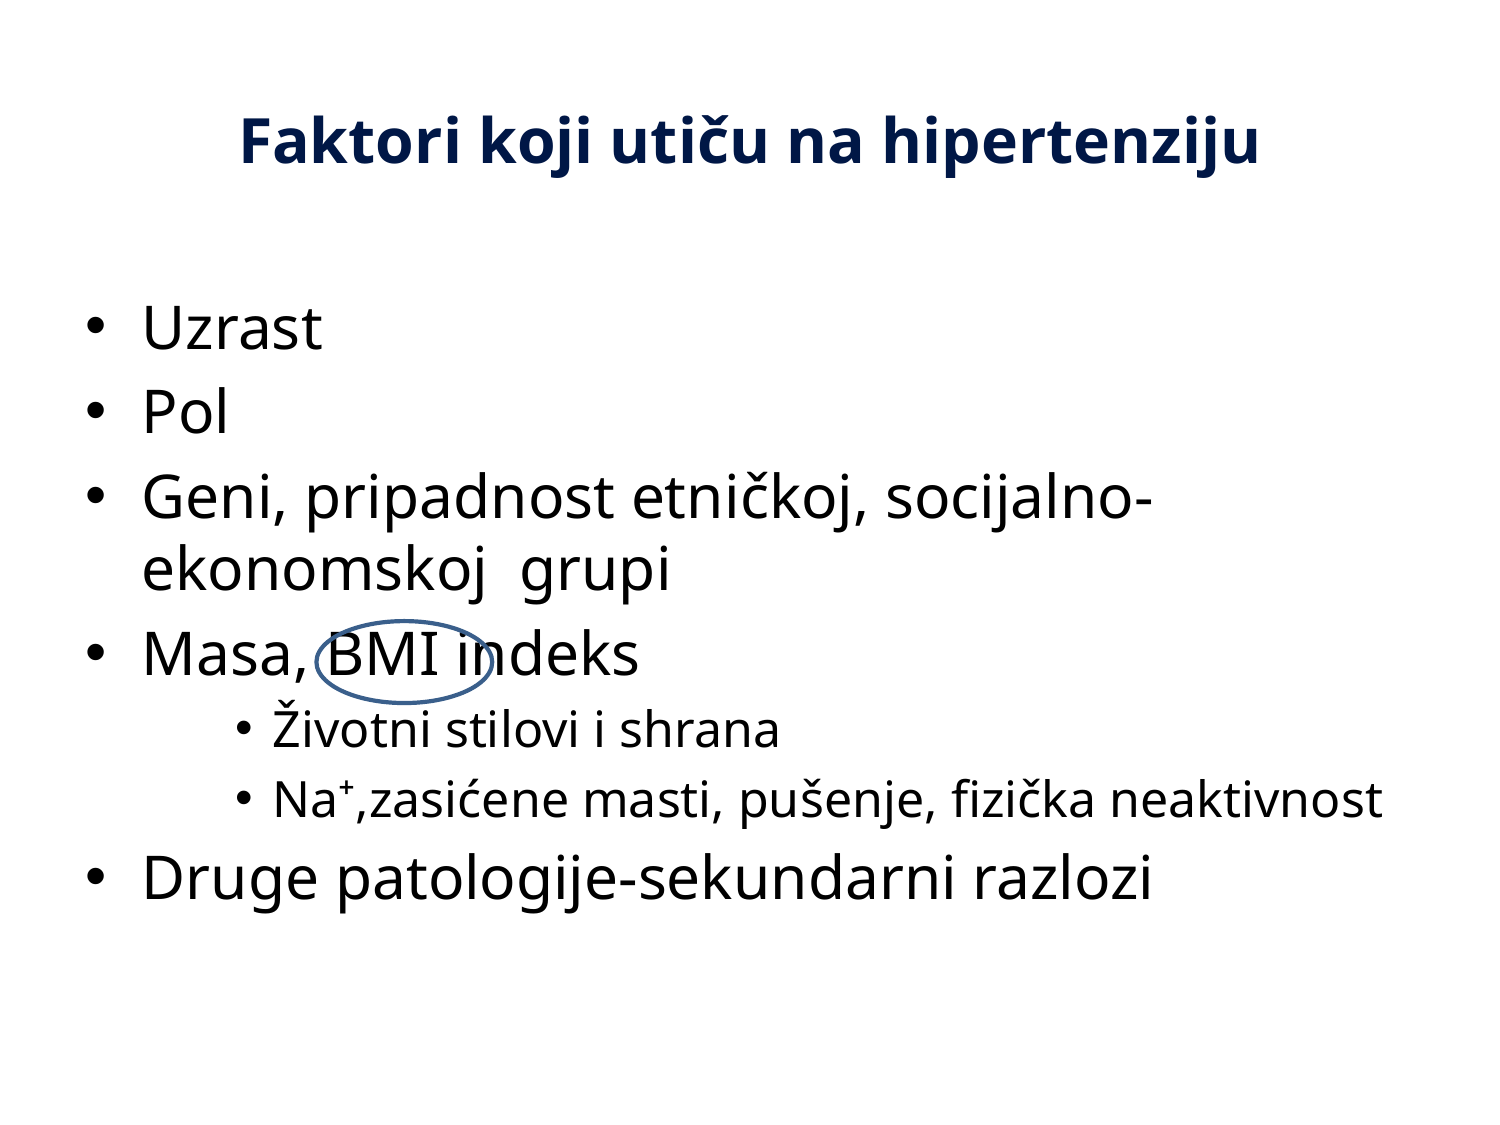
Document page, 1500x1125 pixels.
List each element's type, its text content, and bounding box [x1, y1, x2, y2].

text_box [314, 618, 495, 706]
title Faktori koji utiču na hipertenziju [75, 45, 1425, 233]
list Uzrast Pol Geni, pripadnost etničkoj, socijalno-ekonomskoj grupi Masa, BMI indeks Životni stilovi i shrana Na⁺,zasićene masti, pušenje, fizička neaktivnost Druge patologije-sekundarni razlozi [70, 281, 1421, 1079]
